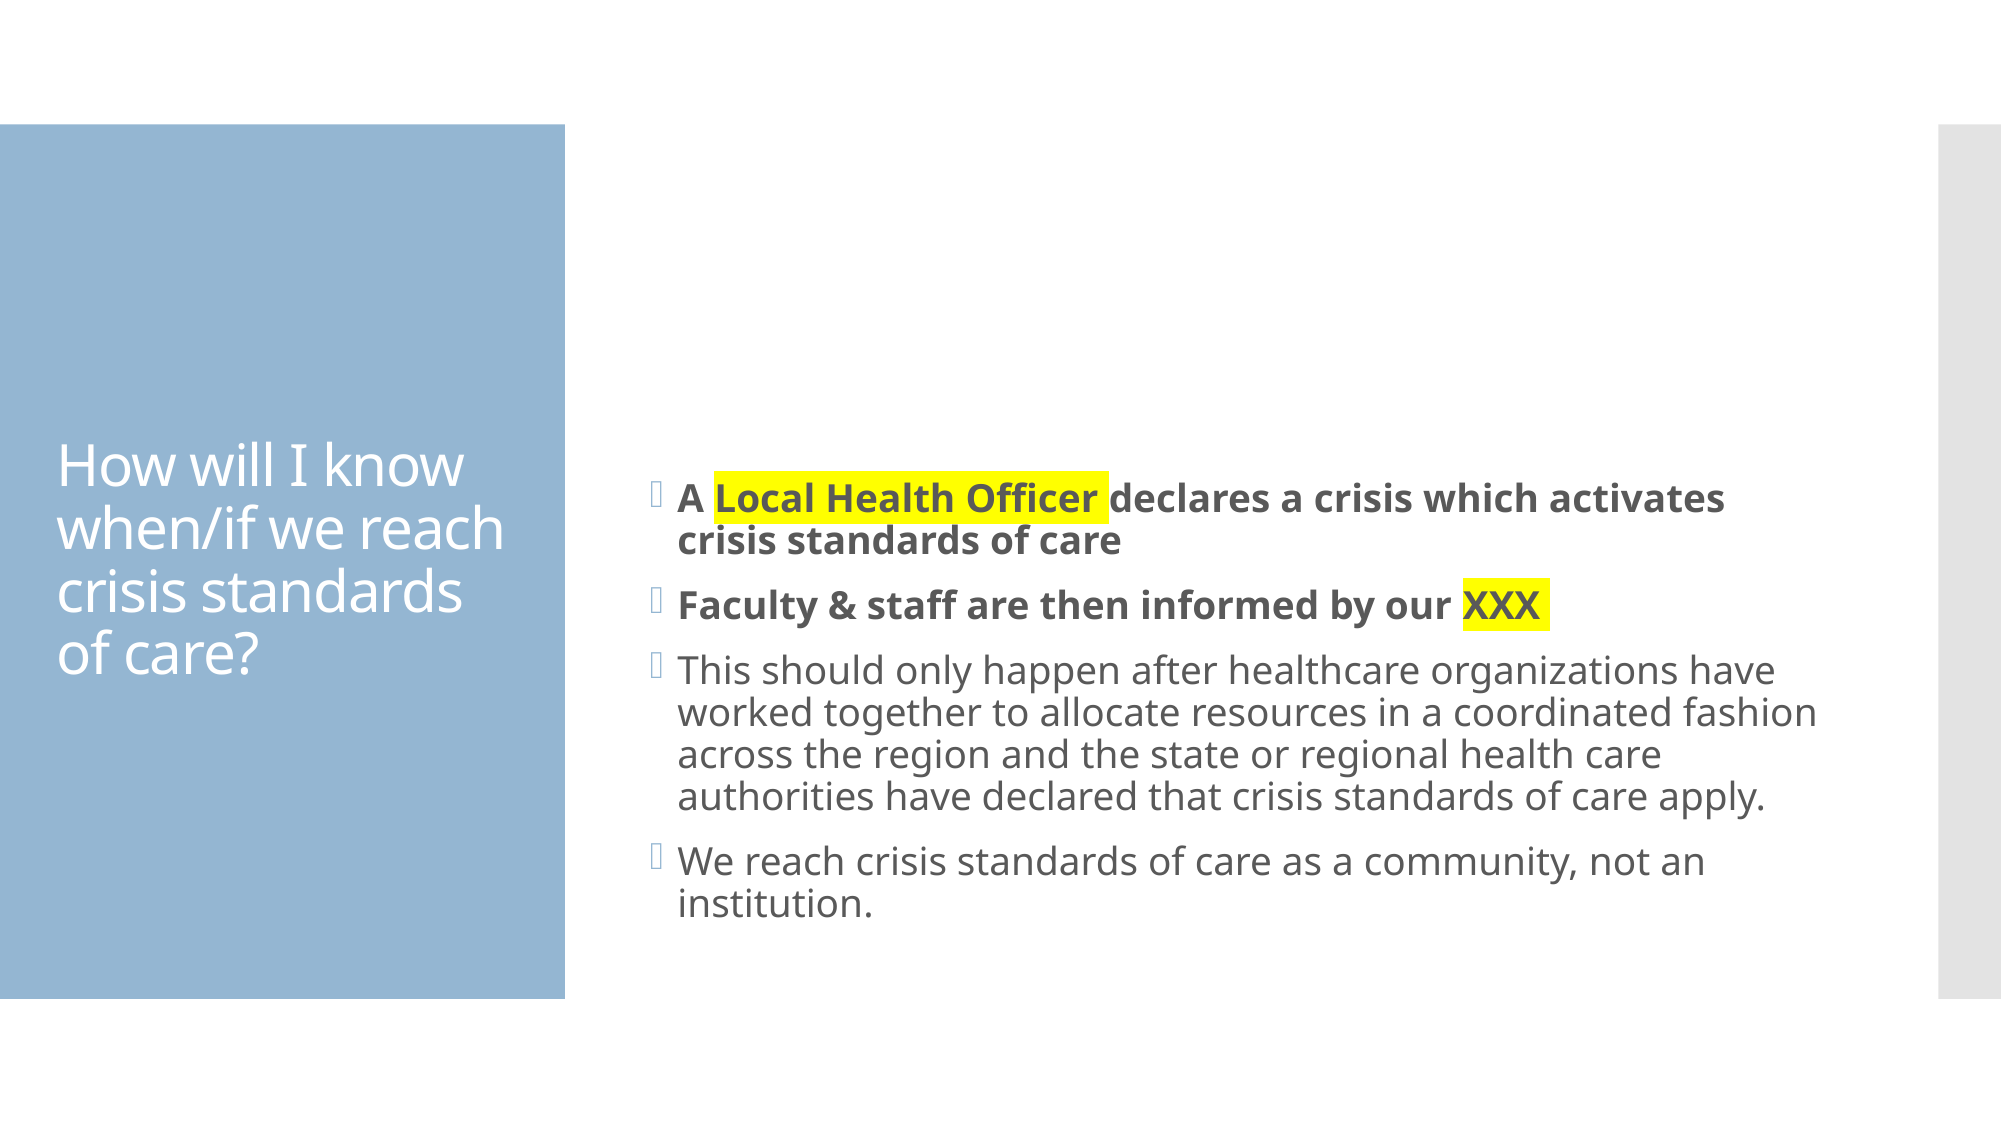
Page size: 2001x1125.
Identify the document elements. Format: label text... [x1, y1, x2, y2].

list A Local Health Officer declares a crisis which activates crisis standards of care Faculty & staff are then informed by our XXX This should only happen after healthcare organizations have worked together to allocate resources in a coordinated fashion across the region and the state or regional health care authorities have declared that crisis standards of care apply. We reach crisis standards of care as a community, not an institution. [634, 141, 1835, 982]
title How will I know when/if we reach crisis standards of care? [41, 184, 525, 940]
